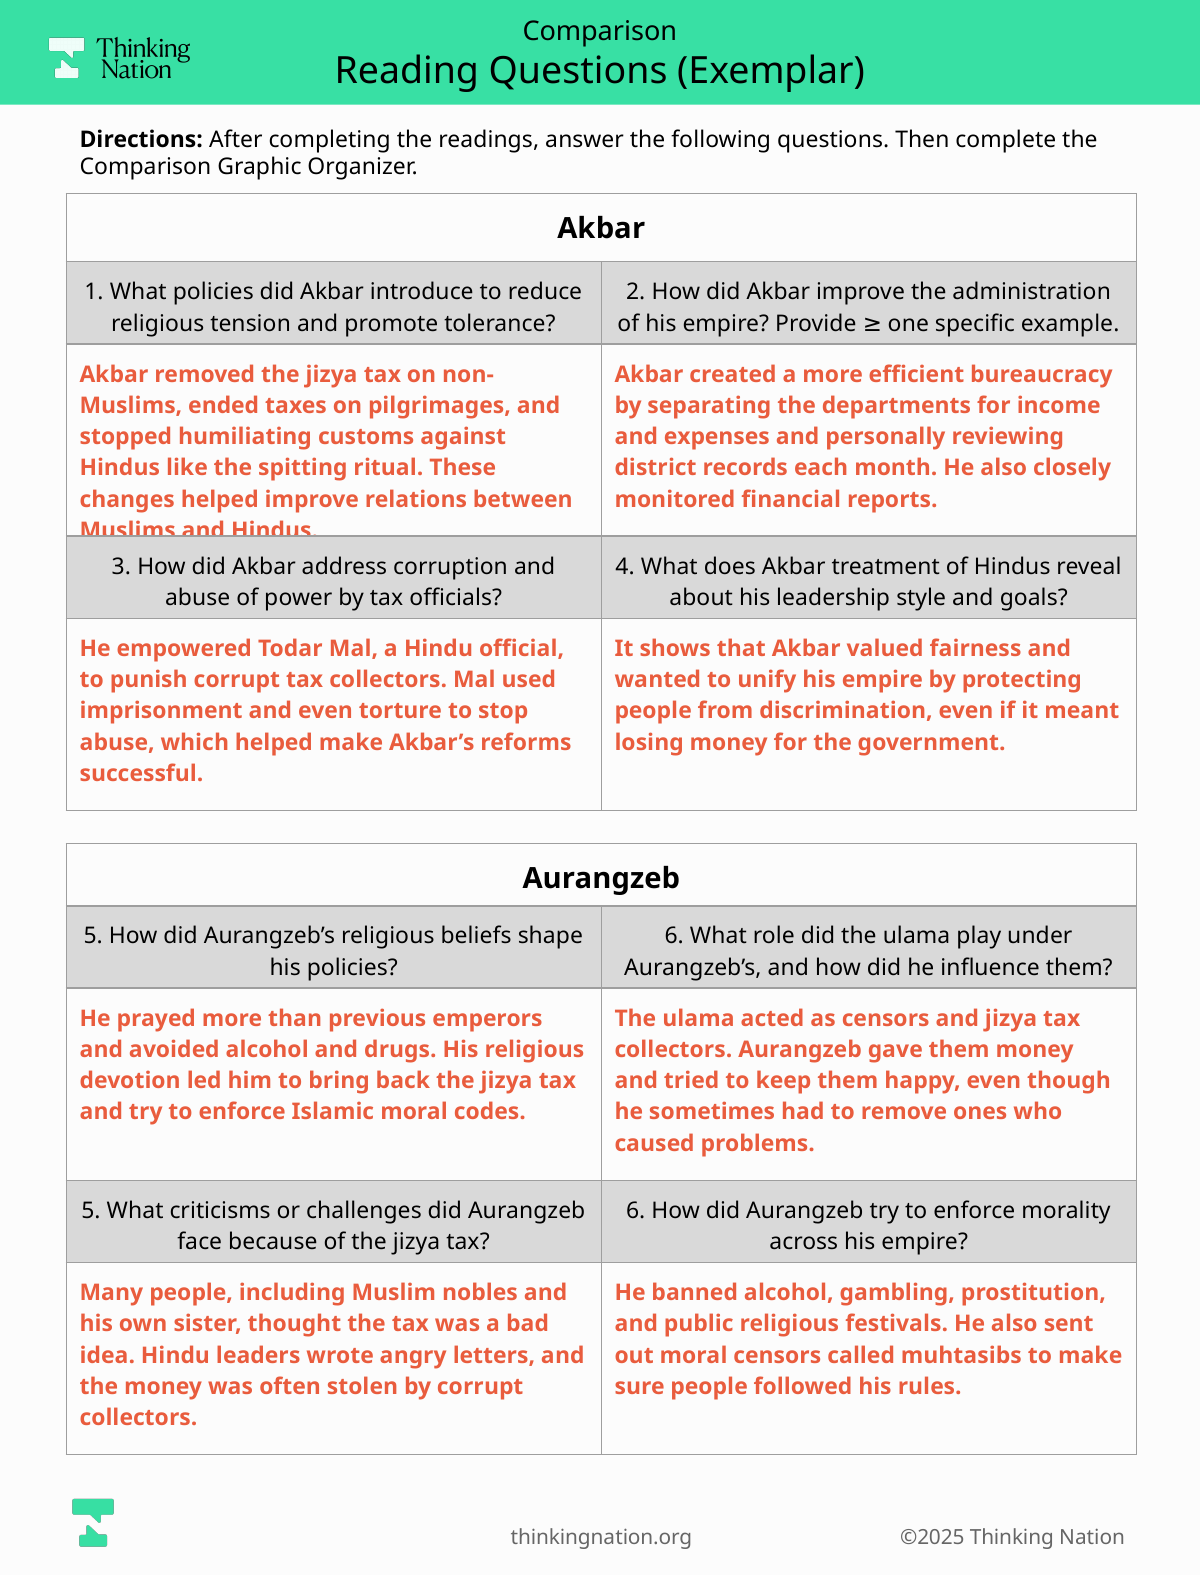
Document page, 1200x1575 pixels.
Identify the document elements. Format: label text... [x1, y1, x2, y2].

table_cell 6. What role did the ulama play under Aurangzeb’s, and how did he influence them? [602, 907, 1136, 987]
table_cell 6. How did Aurangzeb try to enforce morality across his empire? [602, 1181, 1136, 1262]
text_box Directions: After completing the readings, answer the following questions. Then complete the Comparison Graphic Organizer. [66, 111, 1137, 193]
table_header Aurangzeb [67, 844, 1136, 905]
table_cell He empowered Todar Mal, a Hindu official, to punish corrupt tax collectors. Mal used imprisonment and even torture to stop abuse, which helped make Akbar’s reforms successful. [67, 619, 601, 810]
table_cell The ulama acted as censors and jizya tax collectors. Aurangzeb gave them money and tried to keep them happy, even though he sometimes had to remove ones who caused problems. [602, 989, 1136, 1180]
table_cell 4. What does Akbar treatment of Hindus reveal about his leadership style and goals? [602, 537, 1136, 618]
table_cell 3. How did Akbar address corruption and abuse of power by tax officials? [67, 537, 601, 618]
table_cell Akbar removed the jizya tax on non-Muslims, ended taxes on pilgrimages, and stopped humiliating customs against Hindus like the spitting ritual. These changes helped improve relations between Muslims and Hindus. [67, 345, 601, 535]
table_cell 5. What criticisms or challenges did Aurangzeb face because of the jizya tax? [67, 1181, 601, 1262]
table_cell 2. How did Akbar improve the administration of his empire? Provide ≥ one specific example. [602, 262, 1136, 343]
picture [33, 23, 195, 92]
table_cell 1. What policies did Akbar introduce to reduce religious tension and promote tolerance? [67, 262, 601, 343]
table_cell It shows that Akbar valued fairness and wanted to unify his empire by protecting people from discrimination, even if it meant losing money for the government. [602, 619, 1136, 810]
text_box thinkingnation.org [459, 1509, 744, 1558]
table_header Akbar [67, 194, 1136, 261]
table_cell He prayed more than previous emperors and avoided alcohol and drugs. His religious devotion led him to bring back the jizya tax and try to enforce Islamic moral codes. [67, 989, 601, 1180]
picture [59, 1489, 127, 1556]
table_cell Many people, including Muslim nobles and his own sister, thought the tax was a bad idea. Hindu leaders wrote angry letters, and the money was often stolen by corrupt collectors. [67, 1263, 601, 1454]
text_box Comparison Reading Questions (Exemplar) [0, 0, 1200, 105]
table_cell He banned alcohol, gambling, prostitution, and public religious festivals. He also sent out moral censors called muhtasibs to make sure people followed his rules. [602, 1263, 1136, 1454]
table_cell 5. How did Aurangzeb’s religious beliefs shape his policies? [67, 907, 601, 987]
text_box ©2025 Thinking Nation [855, 1509, 1140, 1558]
table_cell Akbar created a more efficient bureaucracy by separating the departments for income and expenses and personally reviewing district records each month. He also closely monitored financial reports. [602, 345, 1136, 535]
